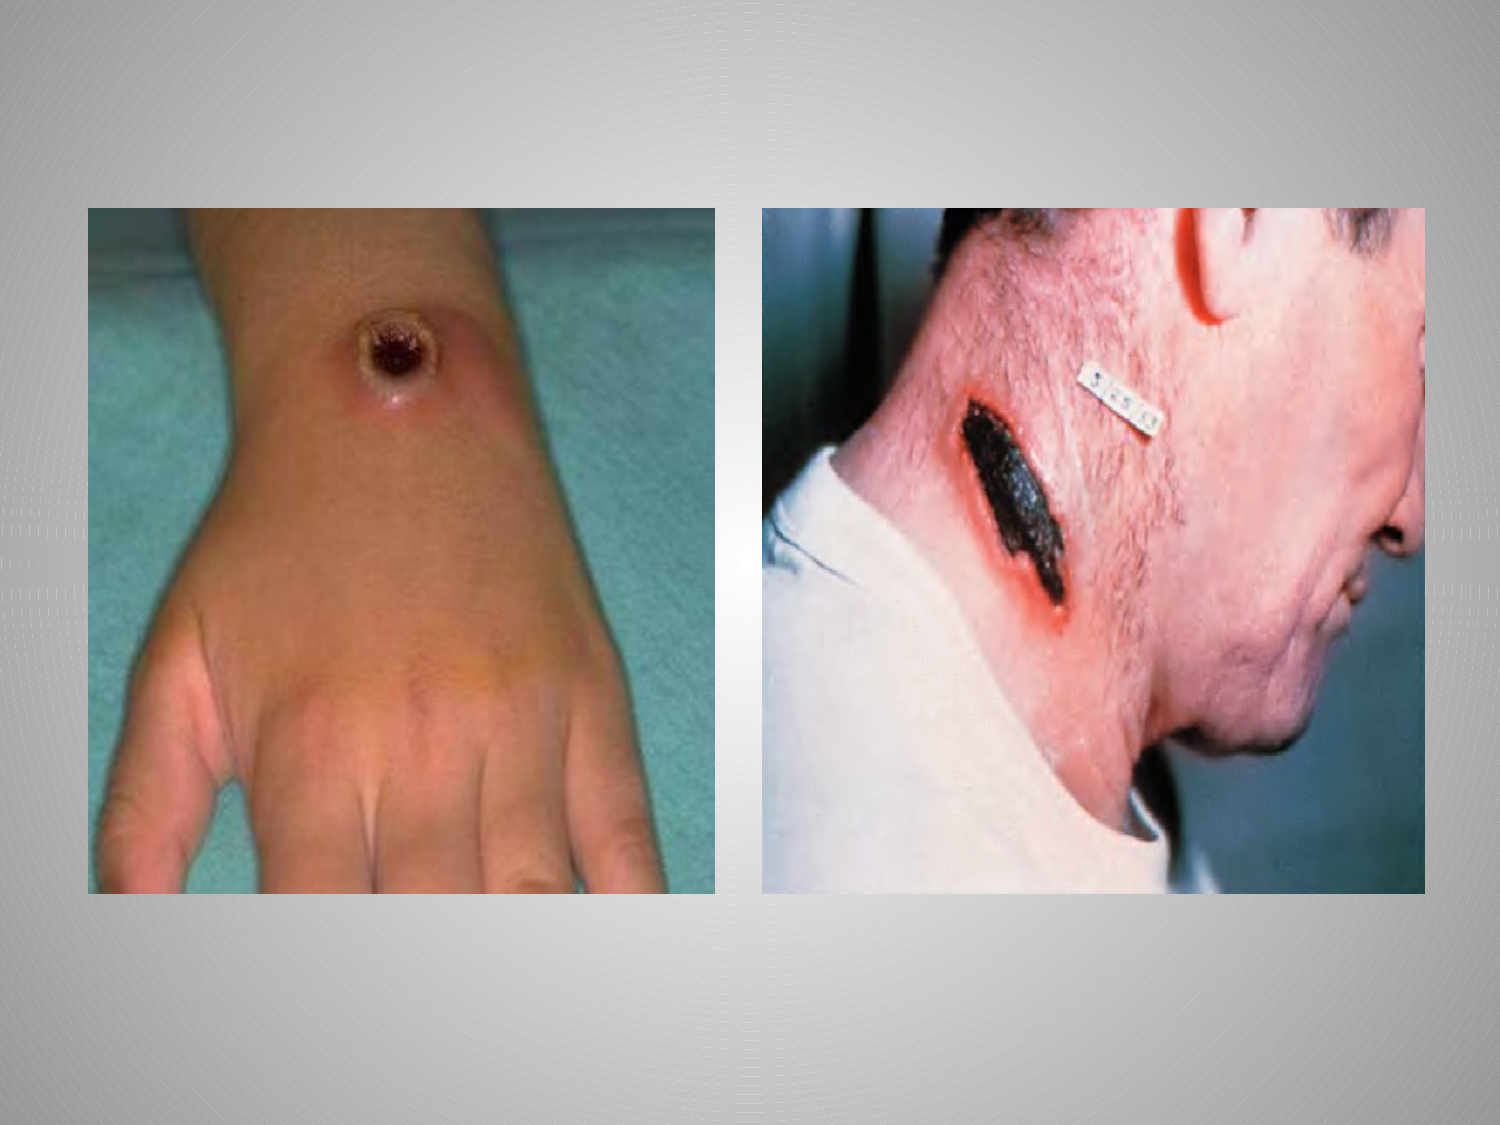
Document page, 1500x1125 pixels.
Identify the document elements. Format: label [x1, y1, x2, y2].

list [88, 207, 715, 894]
list [762, 207, 1426, 894]
